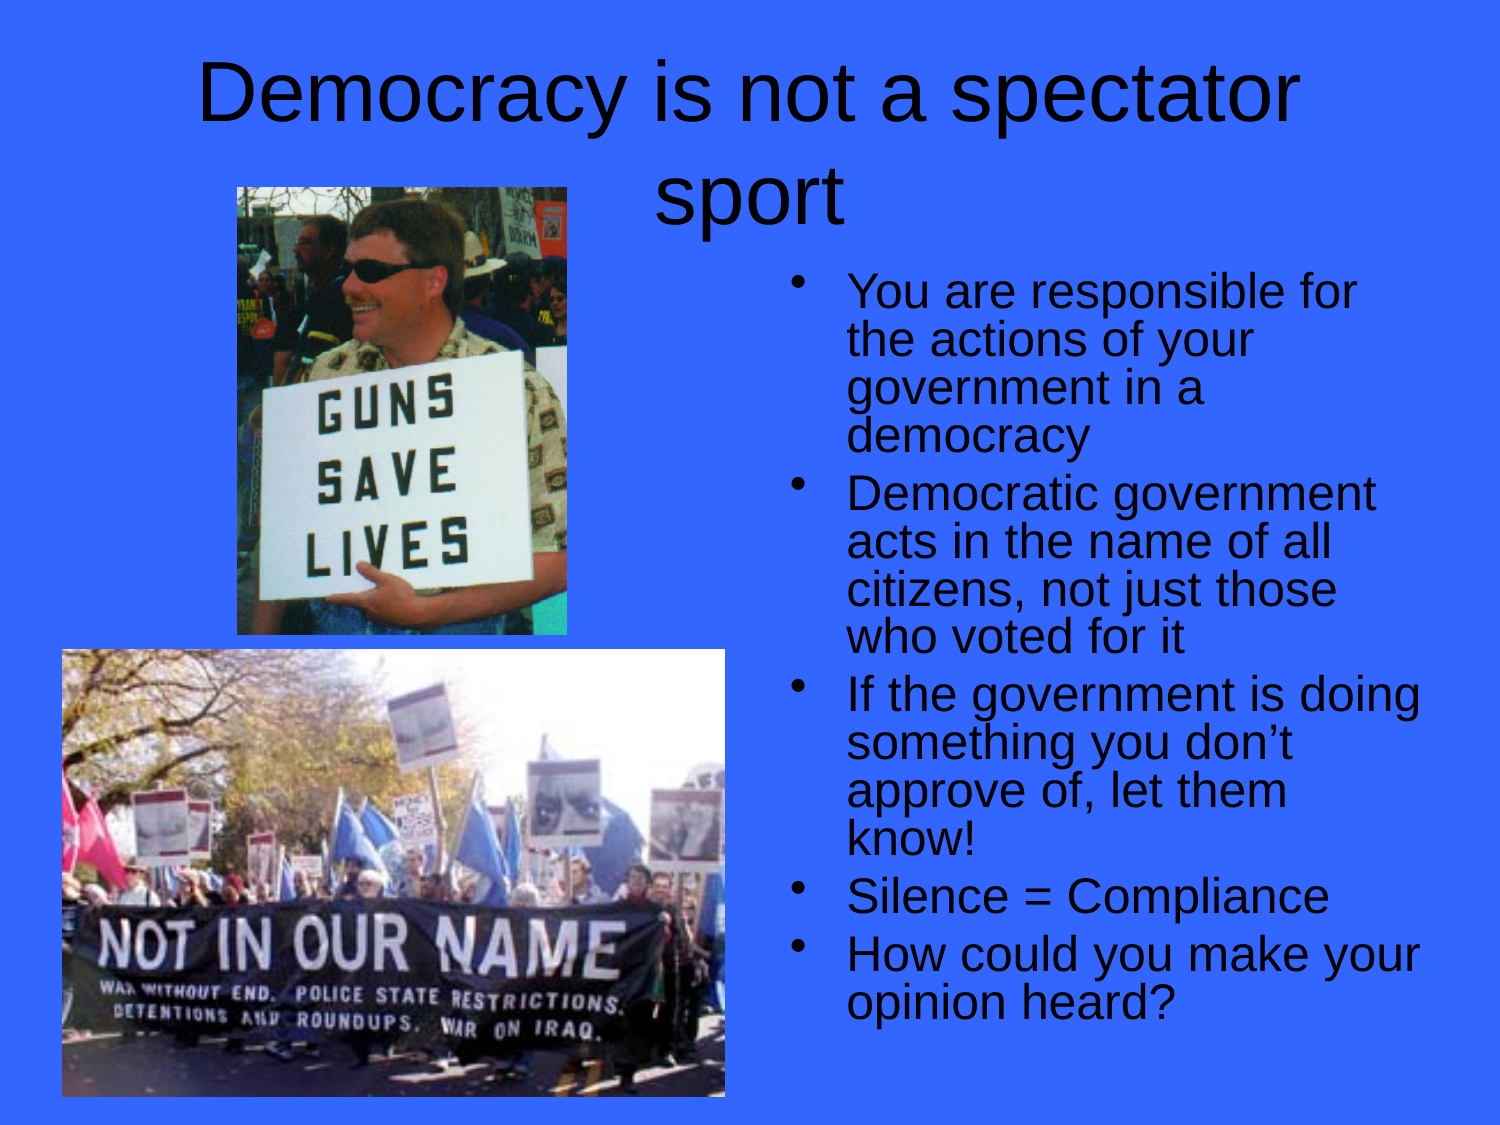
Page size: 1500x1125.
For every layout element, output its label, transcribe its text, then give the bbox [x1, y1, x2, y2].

picture [237, 187, 567, 635]
list You are responsible for the actions of your government in a democracy Democratic government acts in the name of all citizens, not just those who voted for it If the government is doing something you don’t approve of, let them know! Silence = Compliance How could you make your opinion heard? [774, 262, 1438, 1088]
title Democracy is not a spectator sport [75, 45, 1425, 233]
picture [62, 649, 726, 1097]
